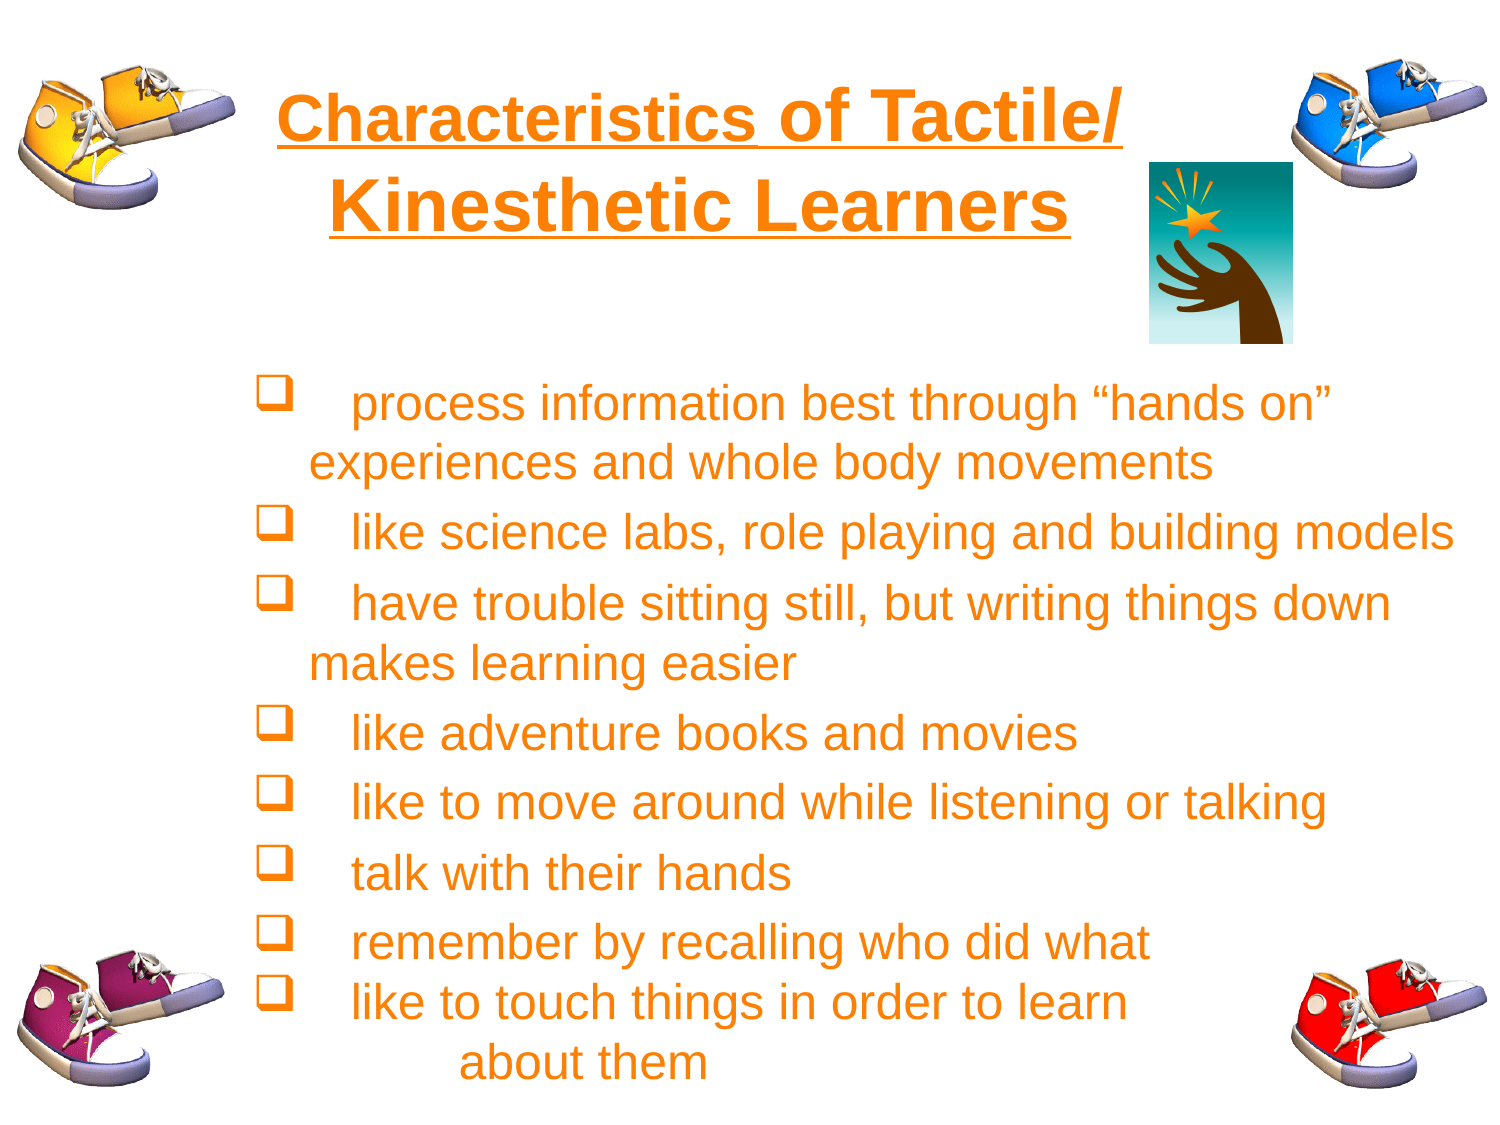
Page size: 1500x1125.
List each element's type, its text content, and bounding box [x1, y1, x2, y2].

picture [0, 0, 250, 250]
picture [1275, 1038, 1500, 1125]
picture [0, 887, 238, 1125]
picture [1149, 162, 1293, 344]
text_box Characteristics of Tactile/ Kinesthetic Learners [62, 62, 1338, 250]
picture [1275, 0, 1500, 225]
list process information best through “hands on” experiences and whole body movements like science labs, role playing and building models have trouble sitting still, but writing things down makes learning easier like adventure books and movies like to move around while listening or talking talk with their hands remember by recalling who did what like to touch things in order to learn about them [237, 362, 1500, 1038]
